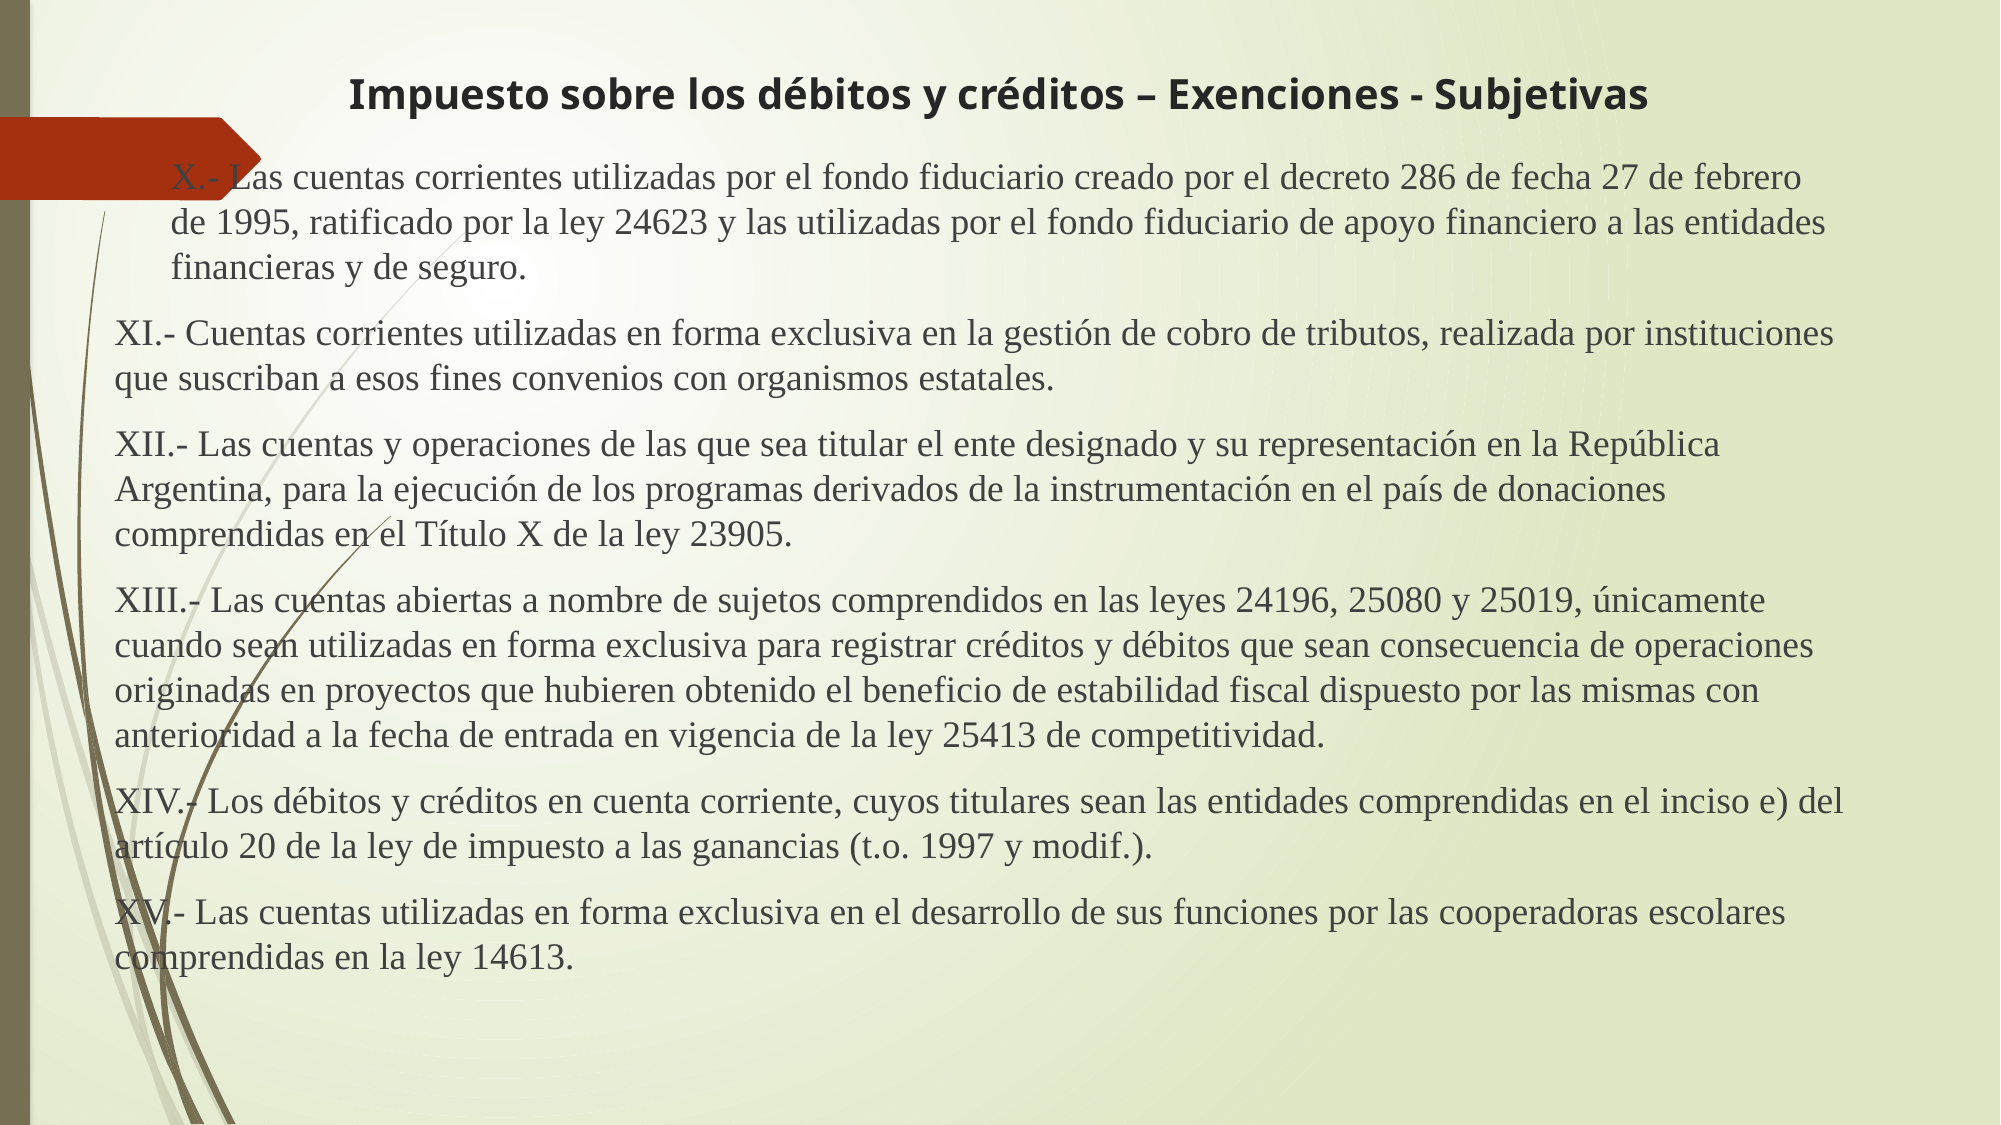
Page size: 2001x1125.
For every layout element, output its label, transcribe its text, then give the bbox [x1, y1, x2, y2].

title Impuesto sobre los débitos y créditos – Exenciones - Subjetivas [137, 59, 1863, 144]
list X.- Las cuentas corrientes utilizadas por el fondo fiduciario creado por el decreto 286 de fecha 27 de febrero de 1995, ratificado por la ley 24623 y las utilizadas por el fondo fiduciario de apoyo financiero a las entidades financieras y de seguro. XI.- Cuentas corrientes utilizadas en forma exclusiva en la gestión de cobro de tributos, realizada por instituciones que suscriban a esos fines convenios con organismos estatales. XII.- Las cuentas y operaciones de las que sea titular el ente designado y su representación en la República Argentina, para la ejecución de los programas derivados de la instrumentación en el país de donaciones comprendidas en el Título X de la ley 23905. XIII.- Las cuentas abiertas a nombre de sujetos comprendidos en las leyes 24196, 25080 y 25019, únicamente cuando sean utilizadas en forma exclusiva para registrar créditos y débitos que sean consecuencia de operaciones originadas en proyectos que hubieren obtenido el beneficio de estabilidad fiscal dispuesto por las mismas con anterioridad a la fecha de entrada en vigencia de la ley 25413 de competitividad. XIV.- Los débitos y créditos en cuenta corriente, cuyos titulares sean las entidades comprendidas en el inciso e) del artículo 20 de la ley de impuesto a las ganancias (t.o. 1997 y modif.). XV.- Las cuentas utilizadas en forma exclusiva en el desarrollo de sus funciones por las cooperadoras escolares comprendidas en la ley 14613. [99, 144, 1863, 1066]
